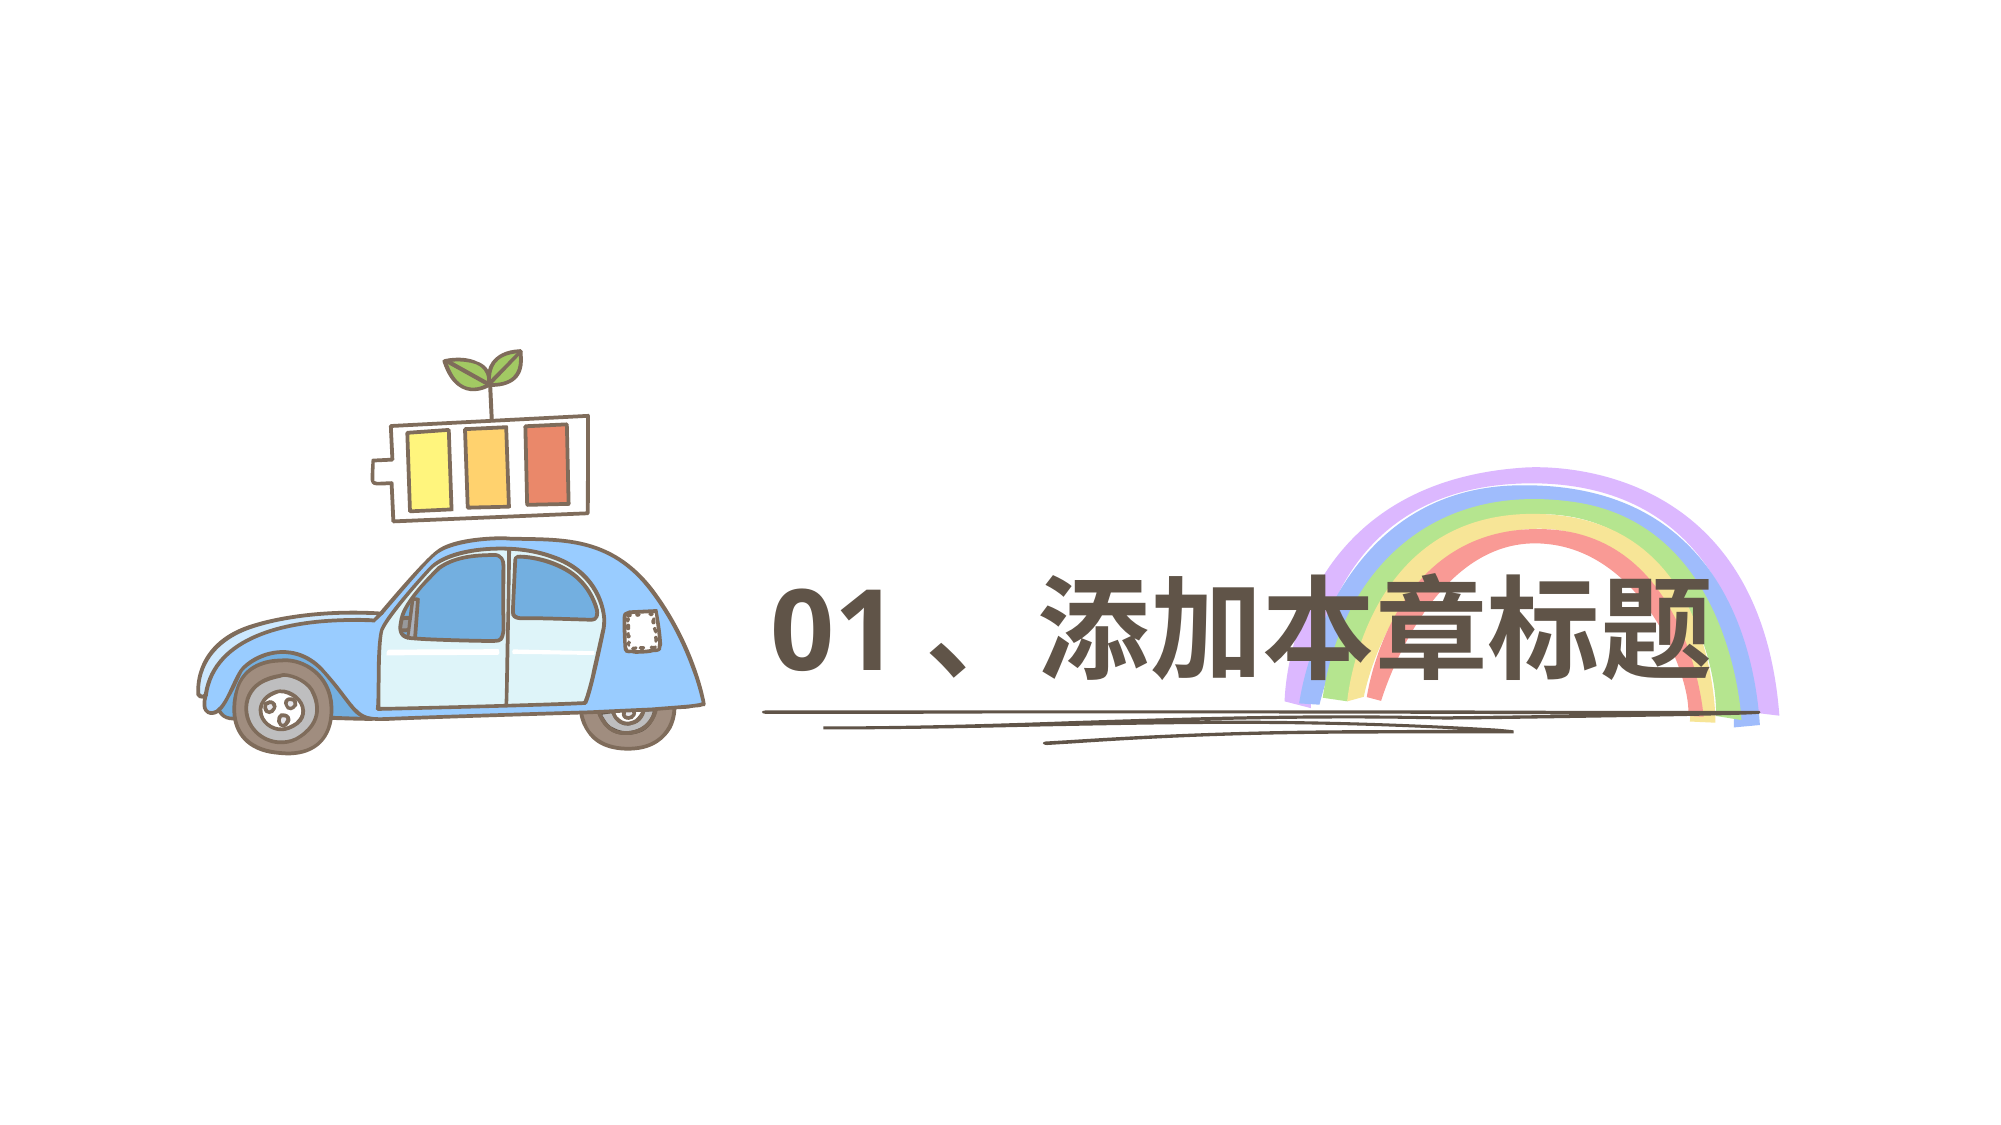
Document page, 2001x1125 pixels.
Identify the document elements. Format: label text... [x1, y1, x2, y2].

text_box [1042, 730, 1296, 746]
text_box 01、添加本章标题 [755, 550, 1296, 701]
text_box [823, 715, 1296, 730]
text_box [1296, 321, 1787, 855]
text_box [241, 301, 648, 811]
text_box [761, 710, 1296, 714]
